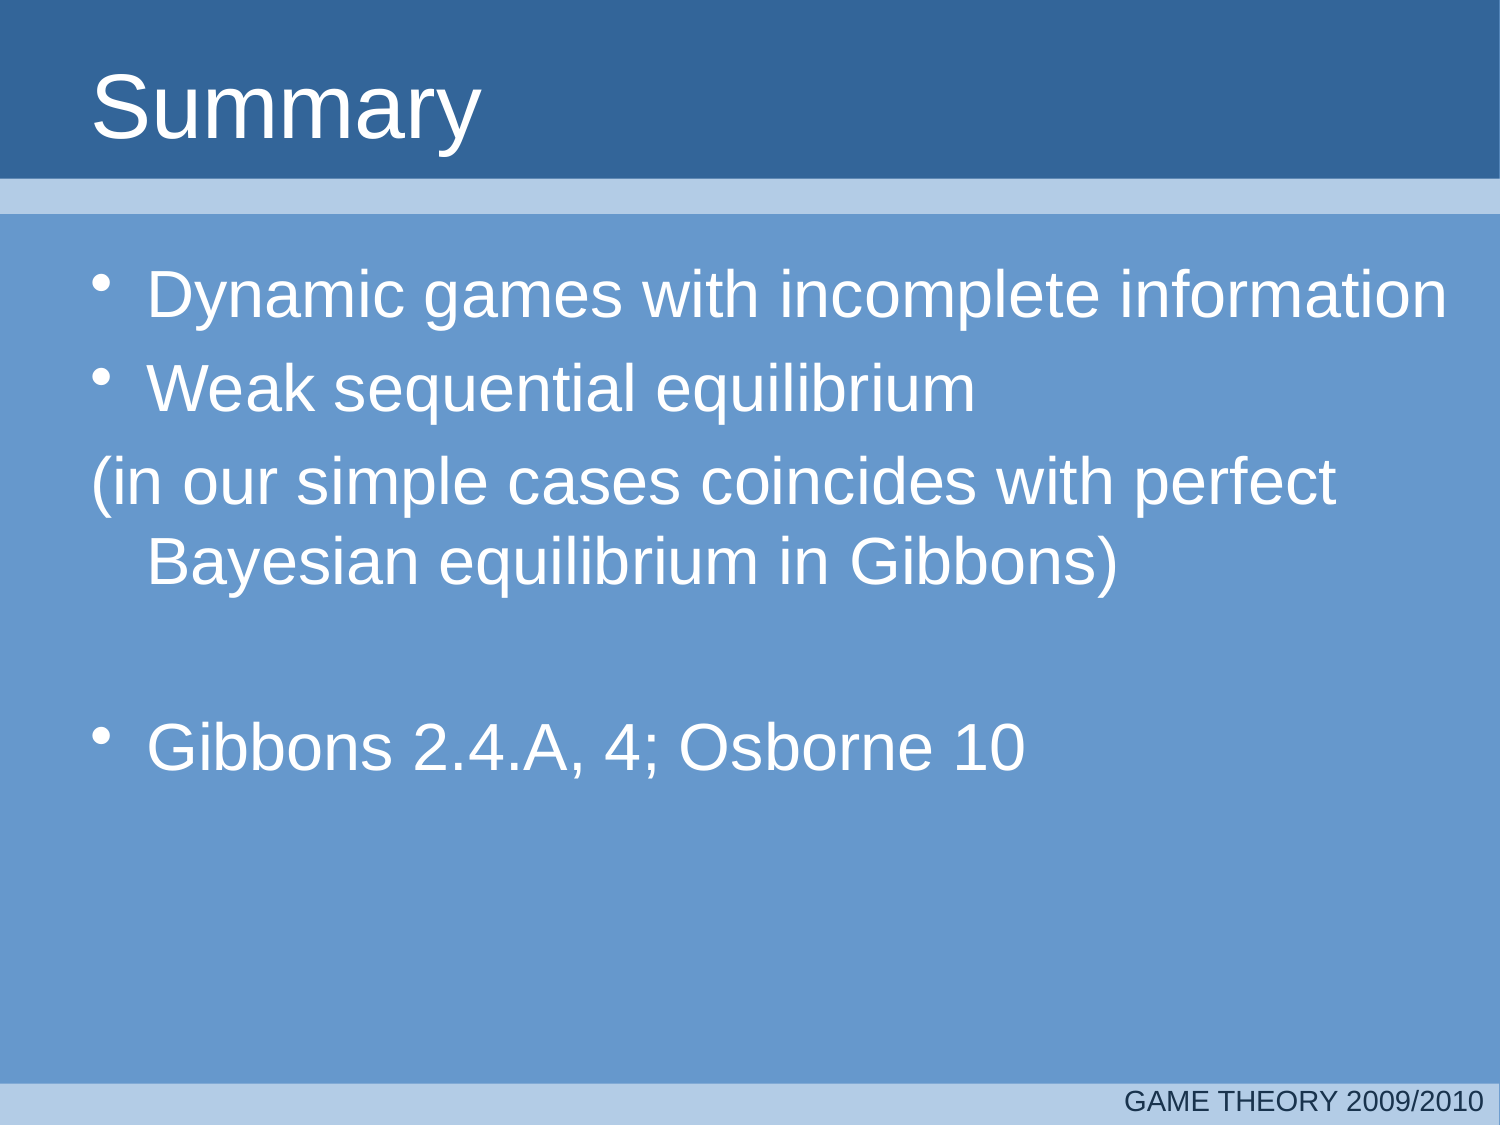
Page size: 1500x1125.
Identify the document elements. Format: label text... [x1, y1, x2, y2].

list Dynamic games with incomplete information Weak sequential equilibrium (in our simple cases coincides with perfect Bayesian equilibrium in Gibbons) Gibbons 2.4.A, 4; Osborne 10 [74, 243, 1500, 1000]
text_box GAME THEORY 2009/2010 [1109, 1075, 1500, 1125]
title Summary [74, 42, 1436, 162]
